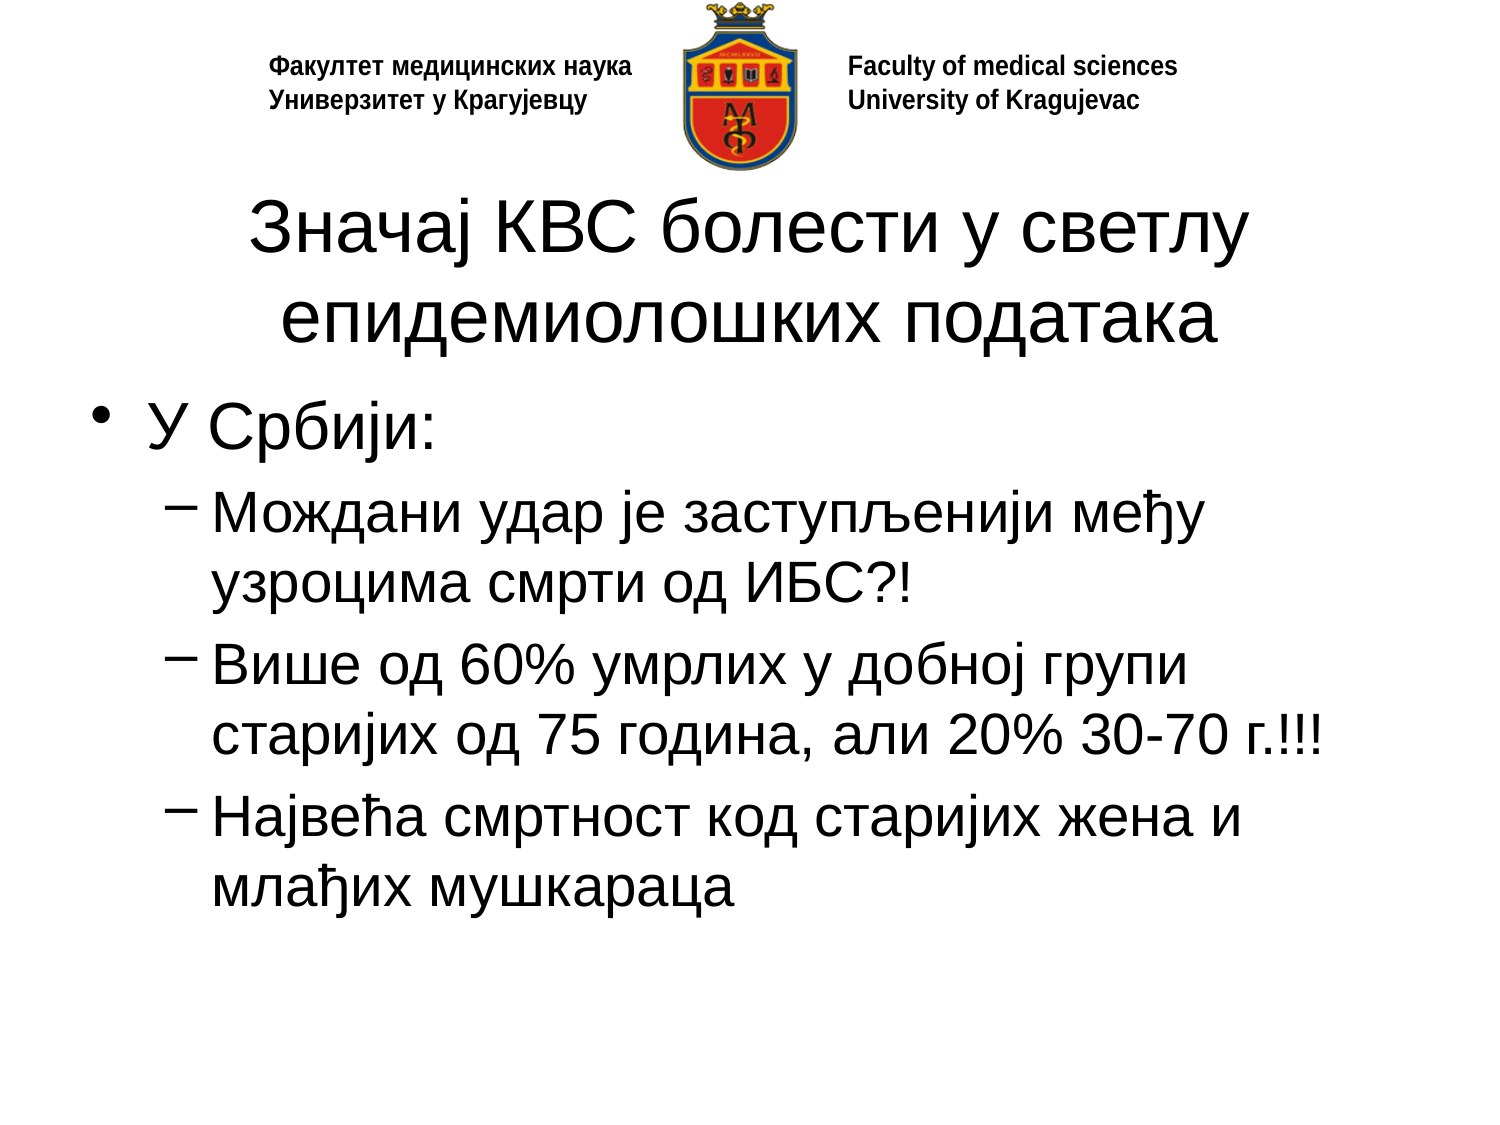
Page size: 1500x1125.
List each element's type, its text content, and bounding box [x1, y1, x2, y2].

list У Србији: Мождани удар је заступљенији међу узроцима смрти од ИБС?! Више од 60% умрлих у добној групи старијих од 75 година, али 20% 30-70 г.!!! Највећа смртност код старијих жена и млађих мушкараца [74, 374, 1426, 1118]
title Значај КВС болести у светлу епидемиолошких података [74, 173, 1426, 362]
